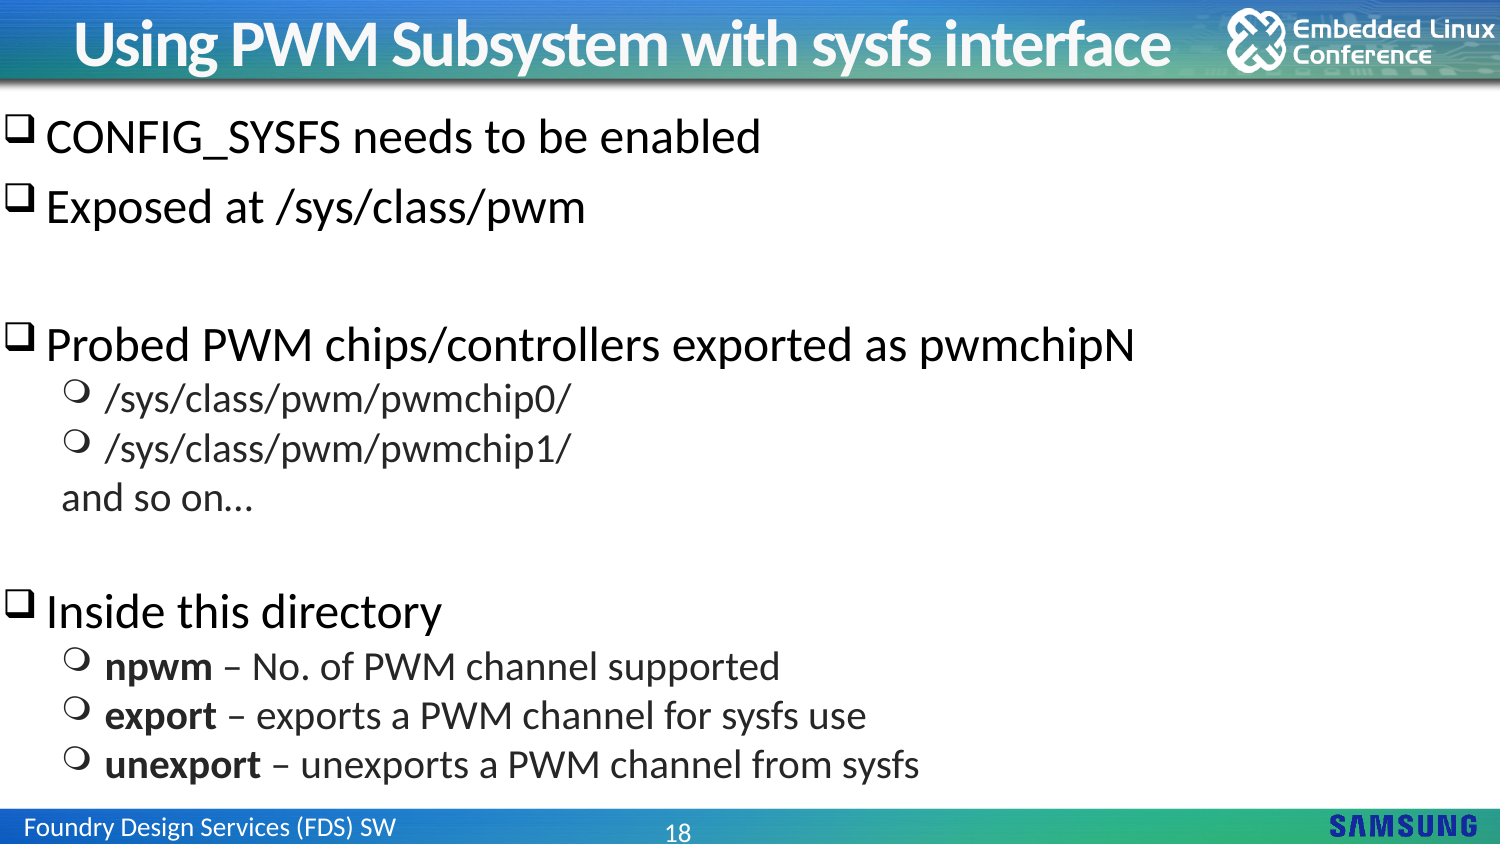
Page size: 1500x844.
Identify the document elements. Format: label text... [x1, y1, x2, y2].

list CONFIG_SYSFS needs to be enabled Exposed at /sys/class/pwm Probed PWM chips/controllers exported as pwmchipN /sys/class/pwm/pwmchip0/ /sys/class/pwm/pwmchip1/ and so on… Inside this directory npwm – No. of PWM channel supported export – exports a PWM channel for sysfs use unexport – unexports a PWM channel from sysfs [0, 96, 1500, 798]
picture [0, 0, 1500, 96]
title Using PWM Subsystem with sysfs interface [58, 1, 1430, 78]
picture [0, 798, 1500, 844]
